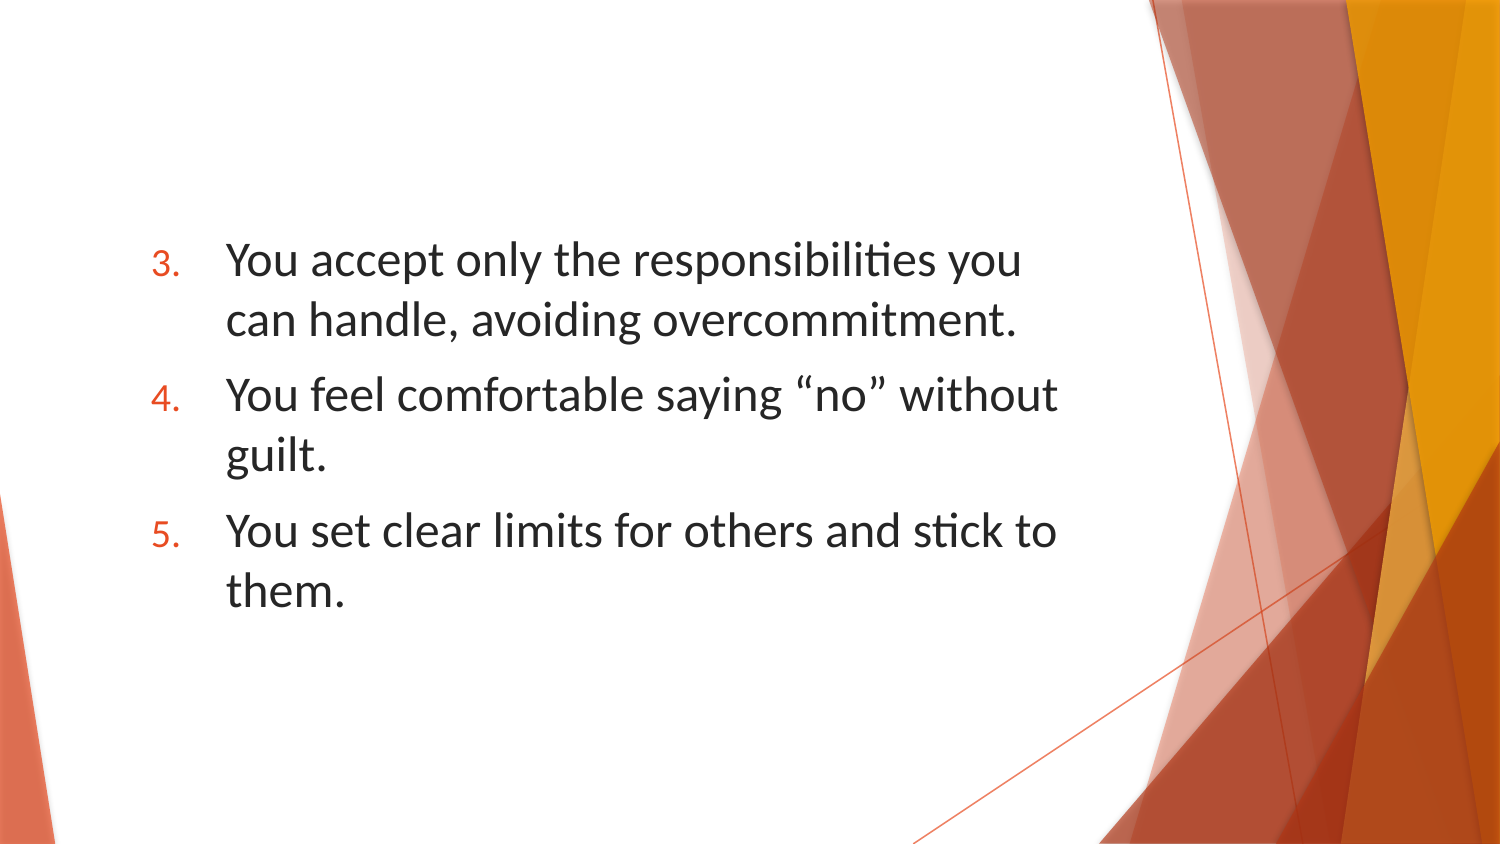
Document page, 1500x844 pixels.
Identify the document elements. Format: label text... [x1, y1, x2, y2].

list You accept only the responsibilities you can handle, avoiding overcommitment. You feel comfortable saying “no” without guilt. You set clear limits for others and stick to them. [135, 114, 1081, 729]
